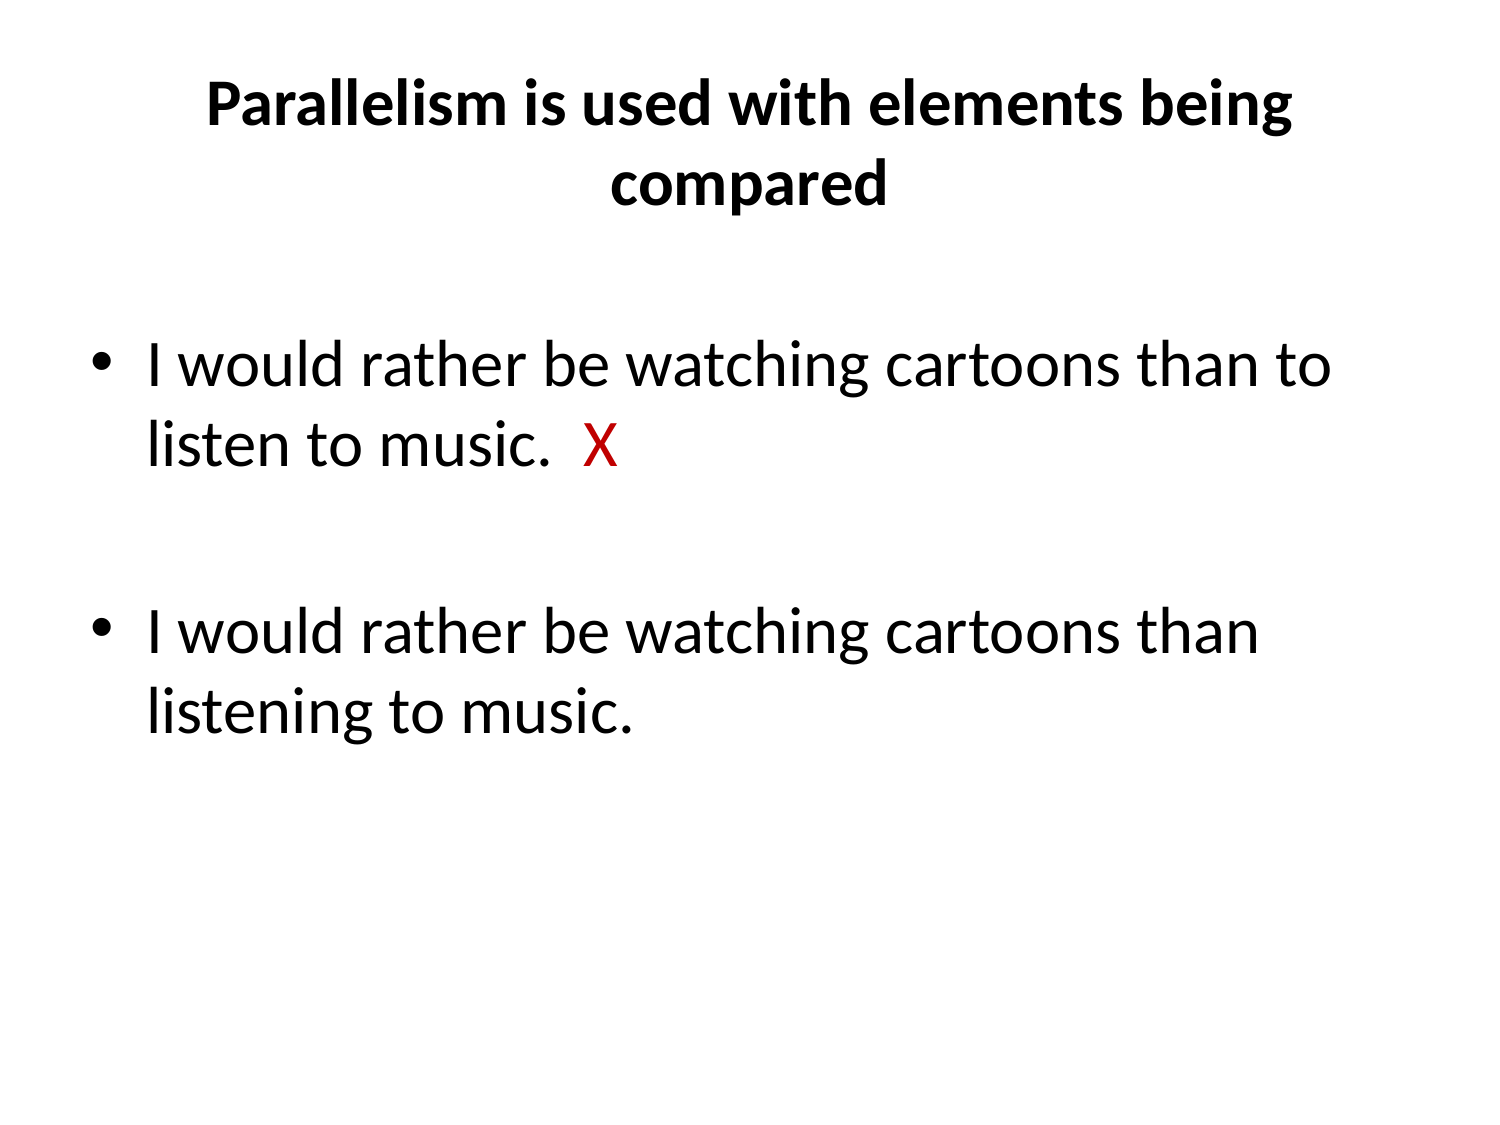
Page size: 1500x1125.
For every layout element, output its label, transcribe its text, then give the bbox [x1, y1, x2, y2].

title Parallelism is used with elements being compared [75, 45, 1425, 233]
list I would rather be watching cartoons than to listen to music. X I would rather be watching cartoons than listening to music. [75, 312, 1425, 1055]
